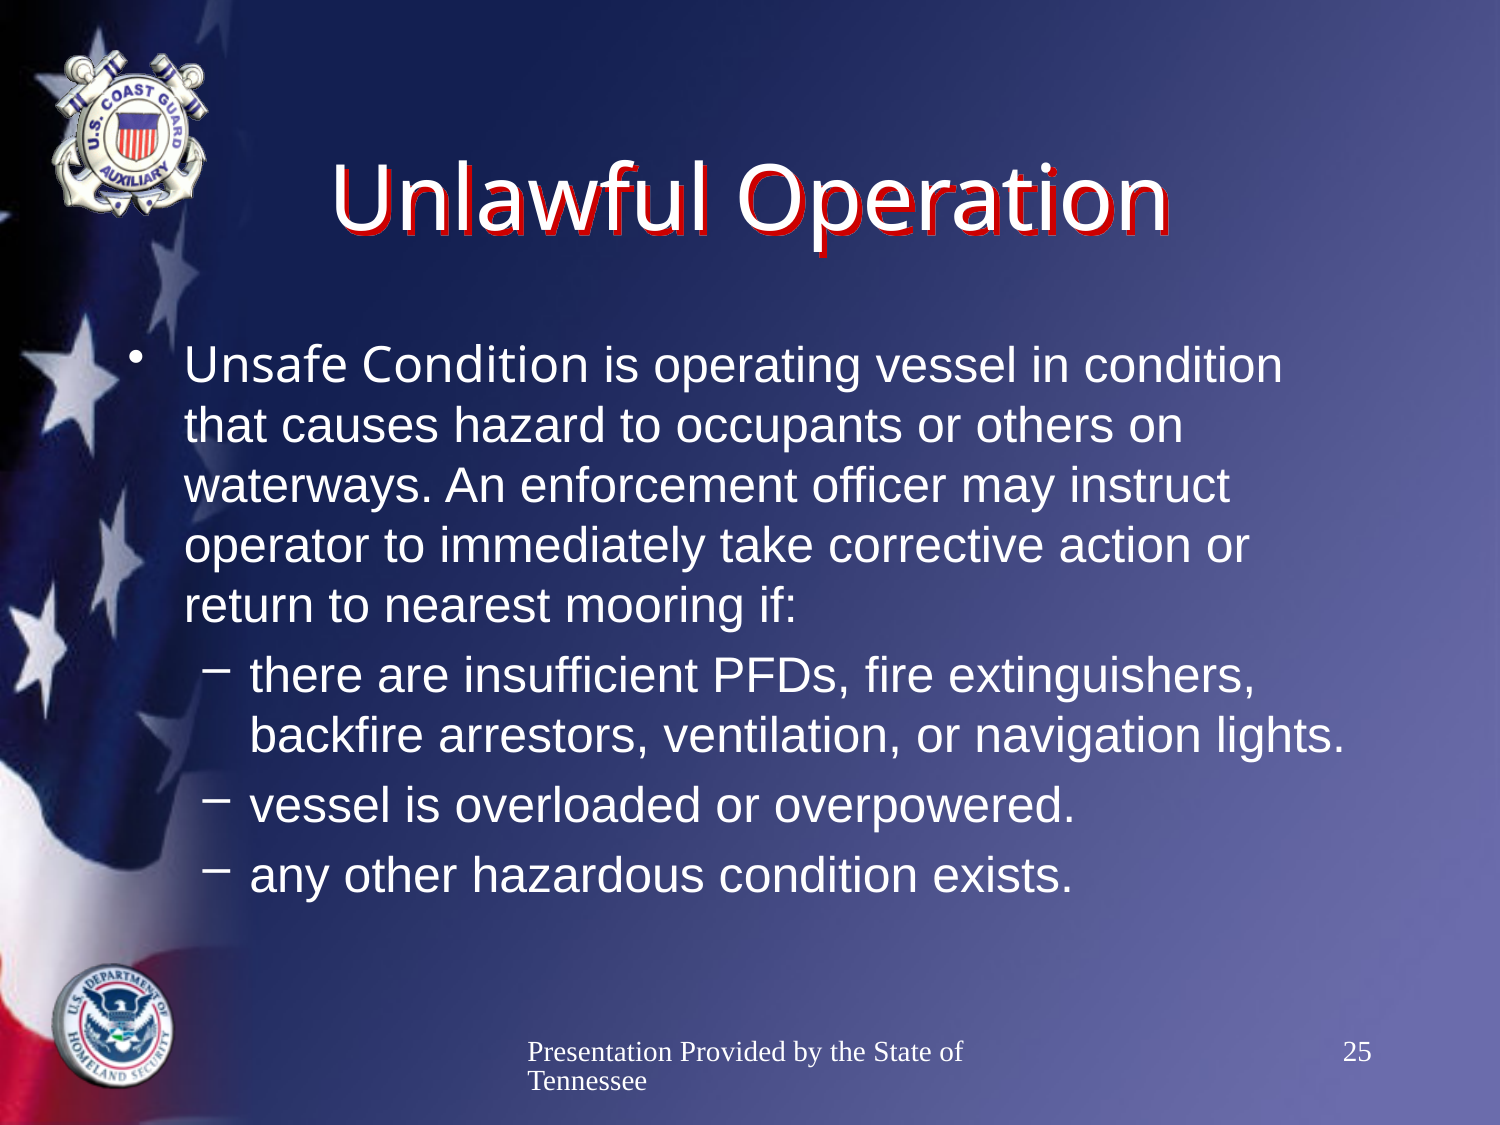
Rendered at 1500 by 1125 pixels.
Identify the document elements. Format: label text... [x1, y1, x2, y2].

title Unlawful Operation [112, 99, 1388, 288]
slide_number 25 [1074, 1025, 1388, 1100]
picture [0, 0, 1500, 1125]
list Unsafe Condition is operating vessel in condition that causes hazard to occupants or others on waterways. An enforcement officer may instruct operator to immediately take corrective action or return to nearest mooring if: there are insufficient PFDs, fire extinguishers, backfire arrestors, ventilation, or navigation lights. vessel is overloaded or overpowered. any other hazardous condition exists. [112, 324, 1388, 1000]
footer Presentation Provided by the State of Tennessee [512, 1025, 988, 1100]
